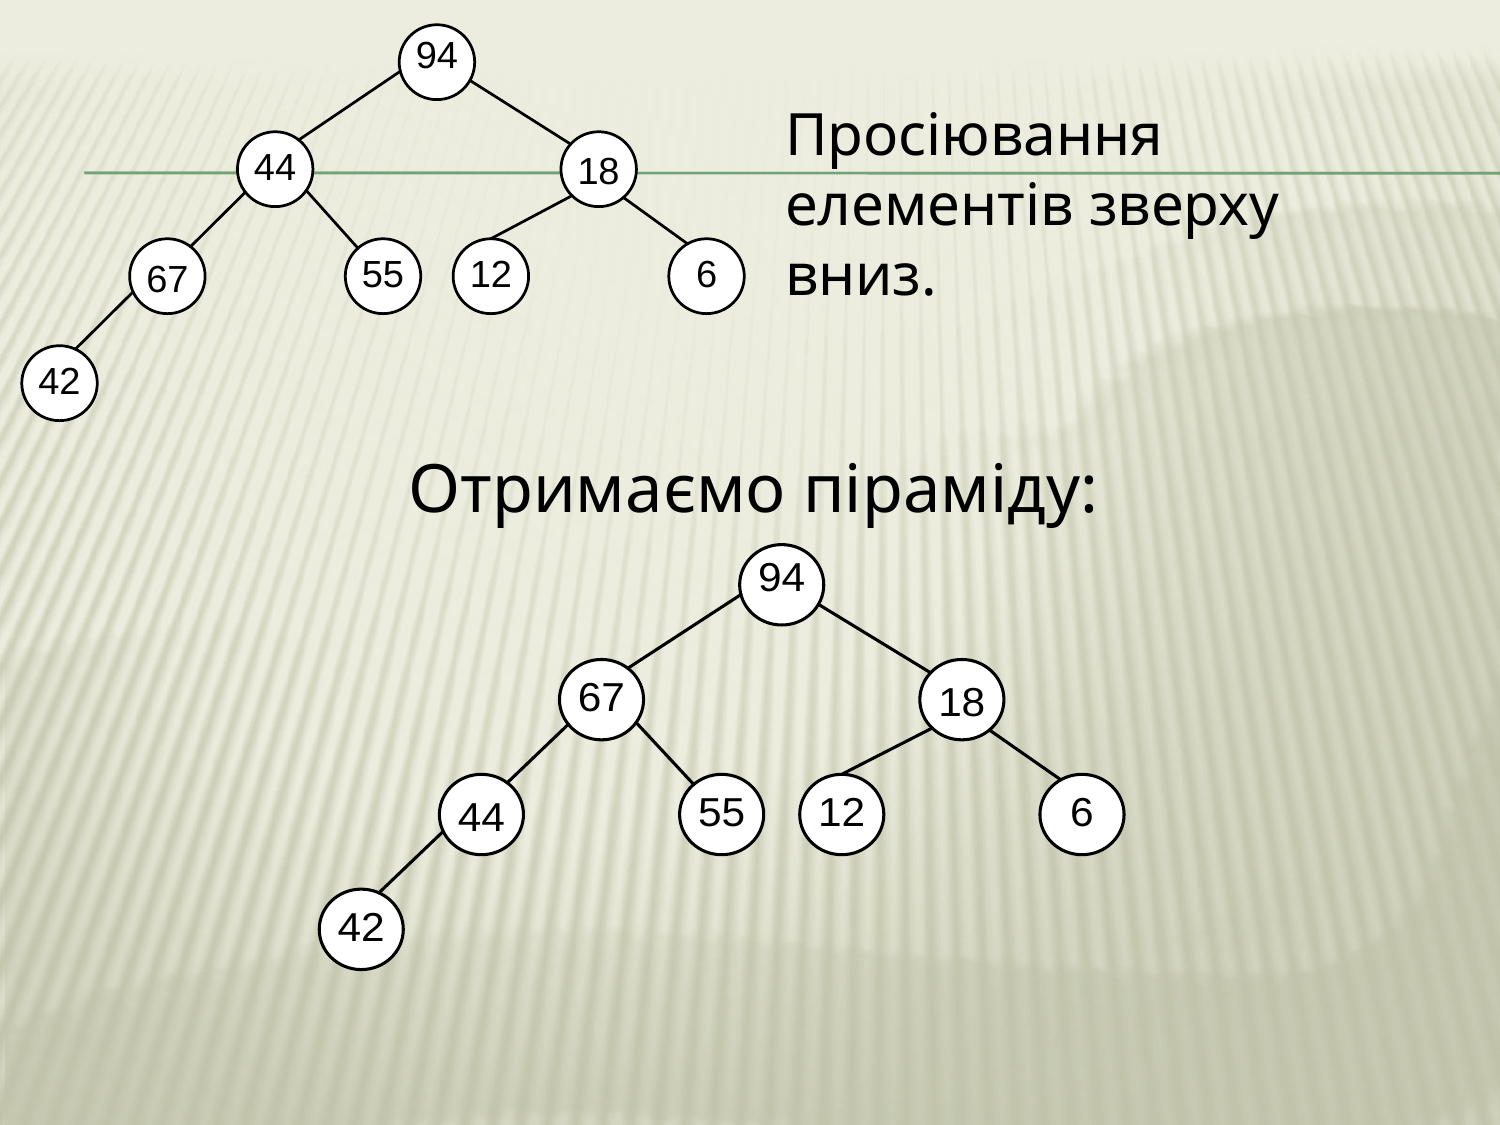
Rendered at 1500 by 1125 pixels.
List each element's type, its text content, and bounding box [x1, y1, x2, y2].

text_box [15, 18, 751, 427]
text_box Просіювання елементів зверху вниз. [770, 90, 1408, 315]
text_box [312, 538, 1131, 976]
text_box Отримаємо піраміду: [393, 438, 1114, 533]
